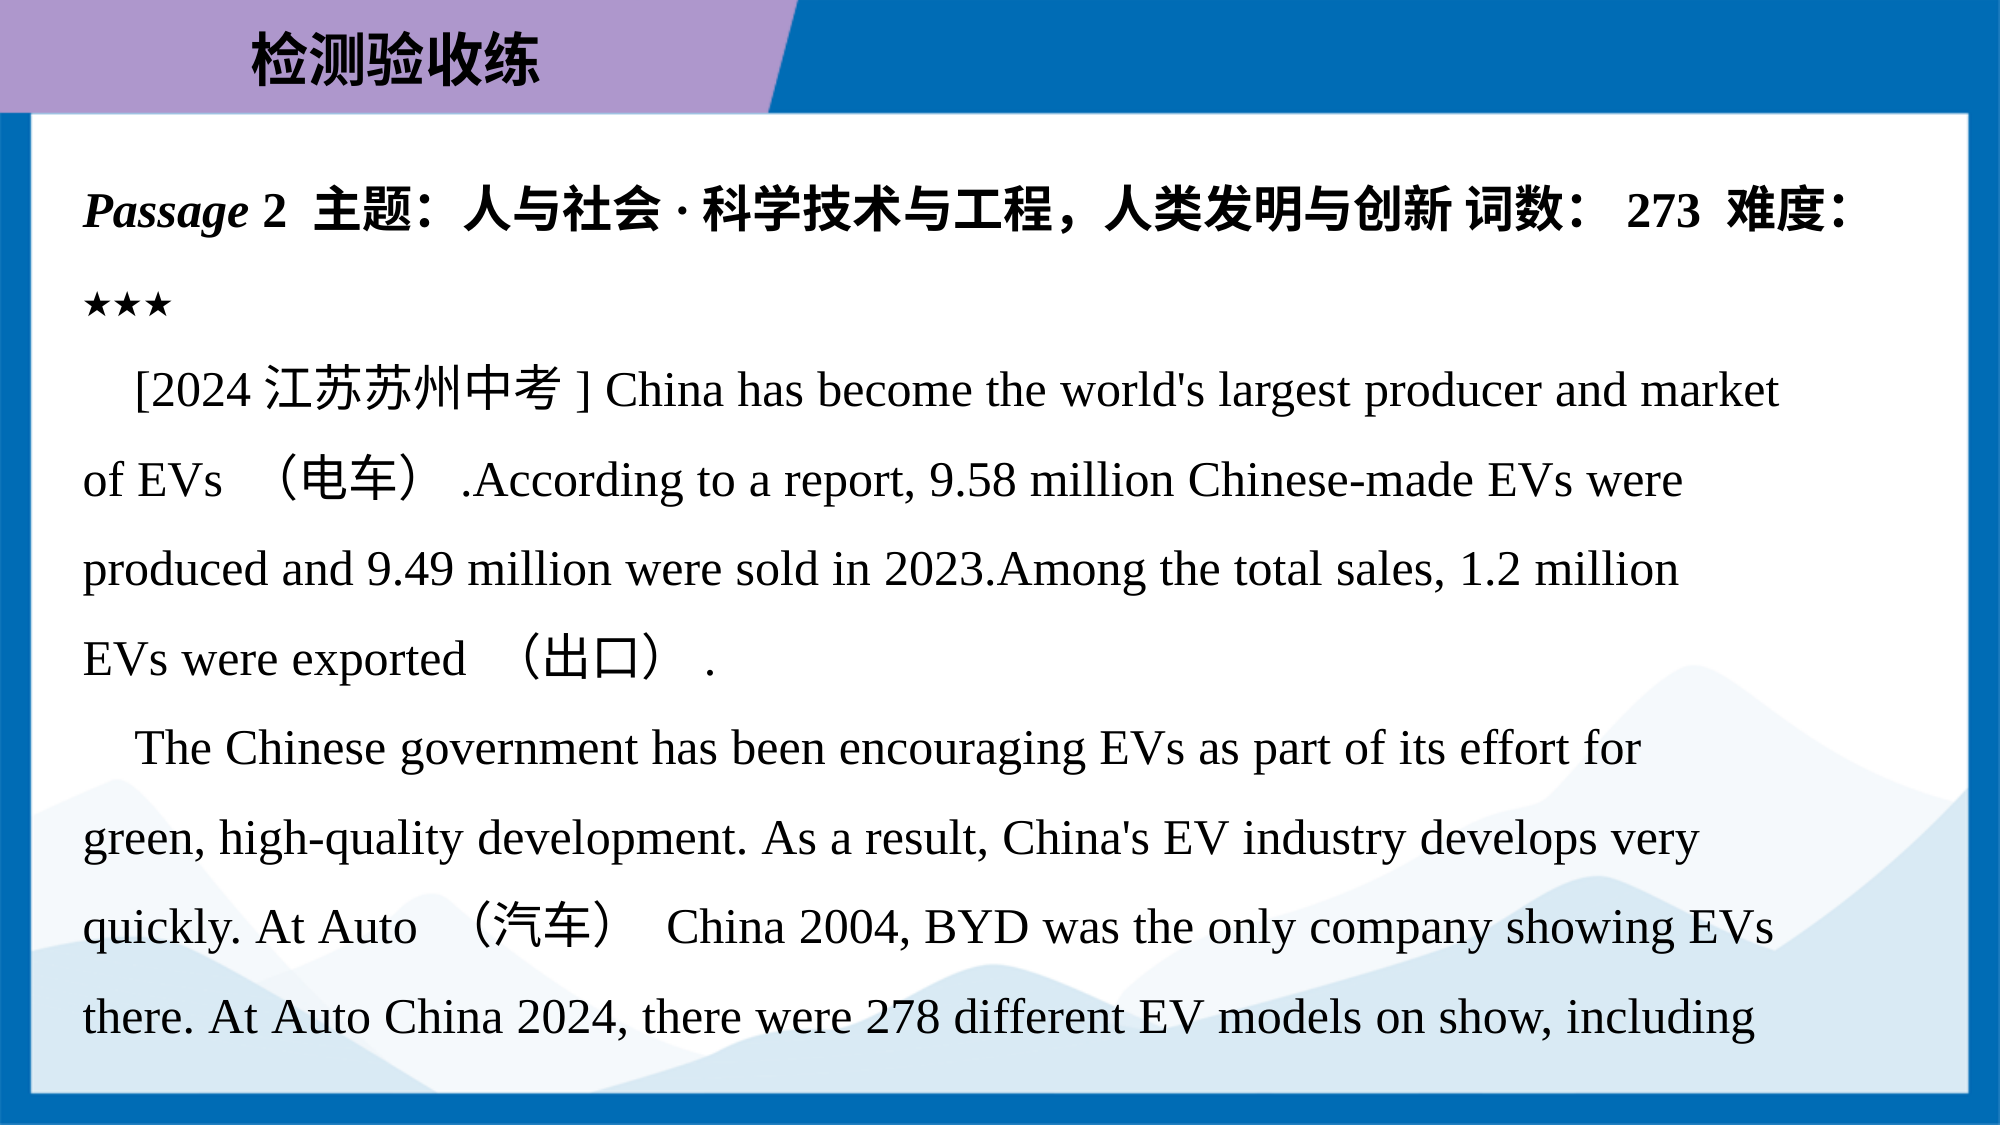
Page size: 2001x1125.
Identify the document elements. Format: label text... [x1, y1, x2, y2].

text_box Passage 2 主题：人与社会·科学技术与工程，人类发明与创新 词数：273 难度： ★★★ [2024江苏苏州中考] China has become the world's largest producer and market of EVs （电车）.According to a report, 9.58 million Chinese-made EVs were produced and 9.49 million were sold in 2023.Among the total sales, 1.2 million EVs were exported （出口）. The Chinese government has been encouraging EVs as part of its effort for green, high-quality development. As a result, China's EV industry develops very quickly. At Auto （汽车） China 2004, BYD was the only company showing EVs there. At Auto China 2024, there were 278 different EV models on show, including [82, 147, 1917, 1044]
picture [0, 0, 2000, 1125]
